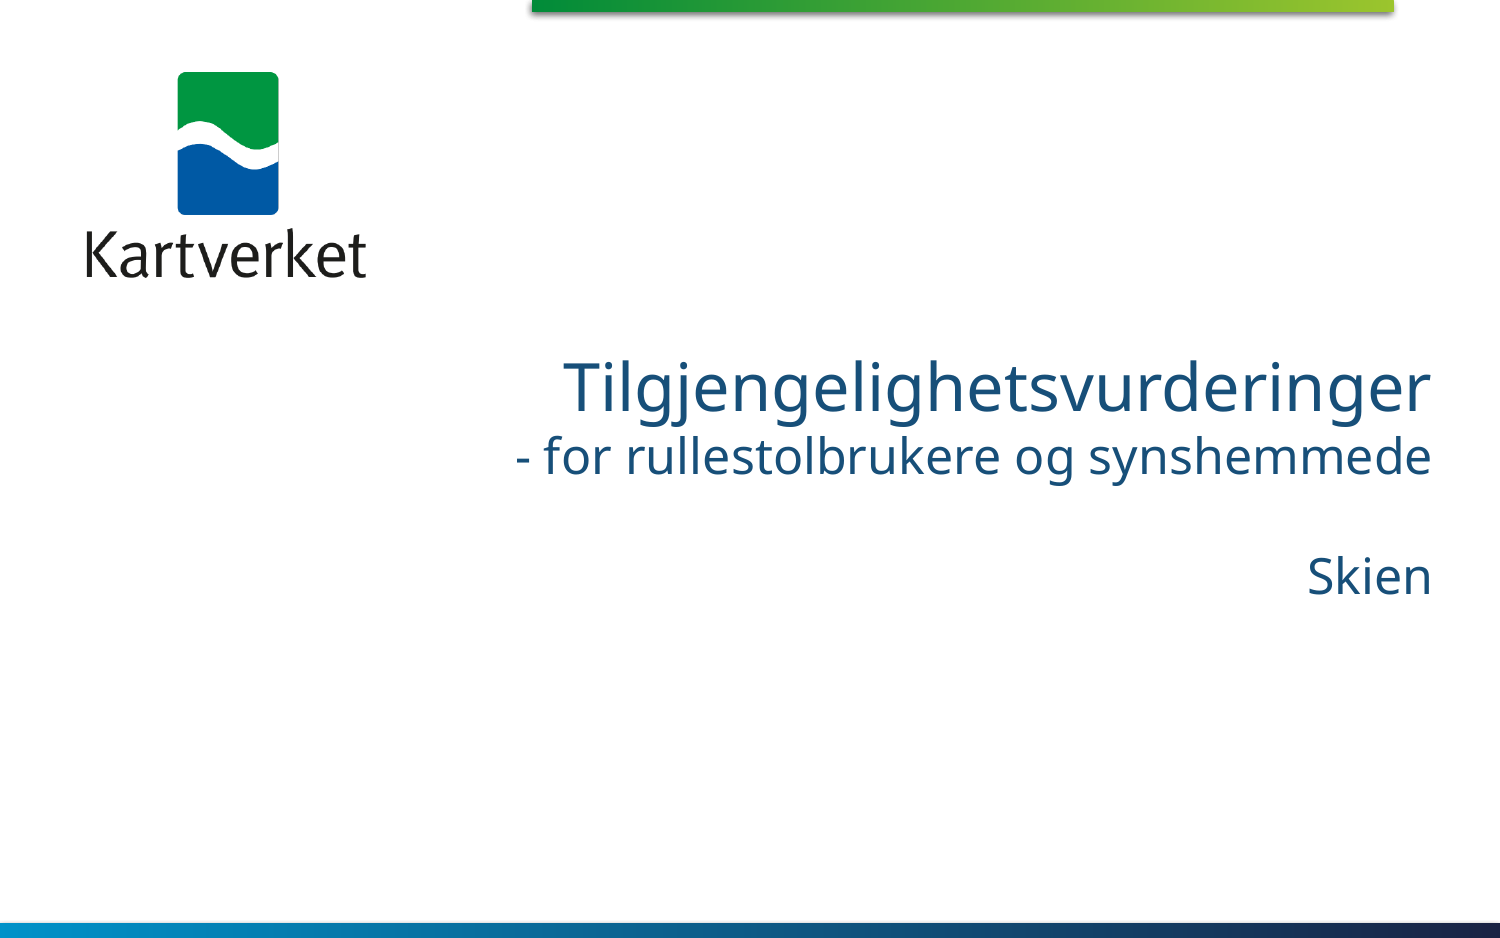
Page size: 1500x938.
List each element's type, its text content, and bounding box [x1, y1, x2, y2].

text_box Tilgjengelighetsvurderinger - for rullestolbrukere og synshemmede Skien [66, 337, 1449, 613]
